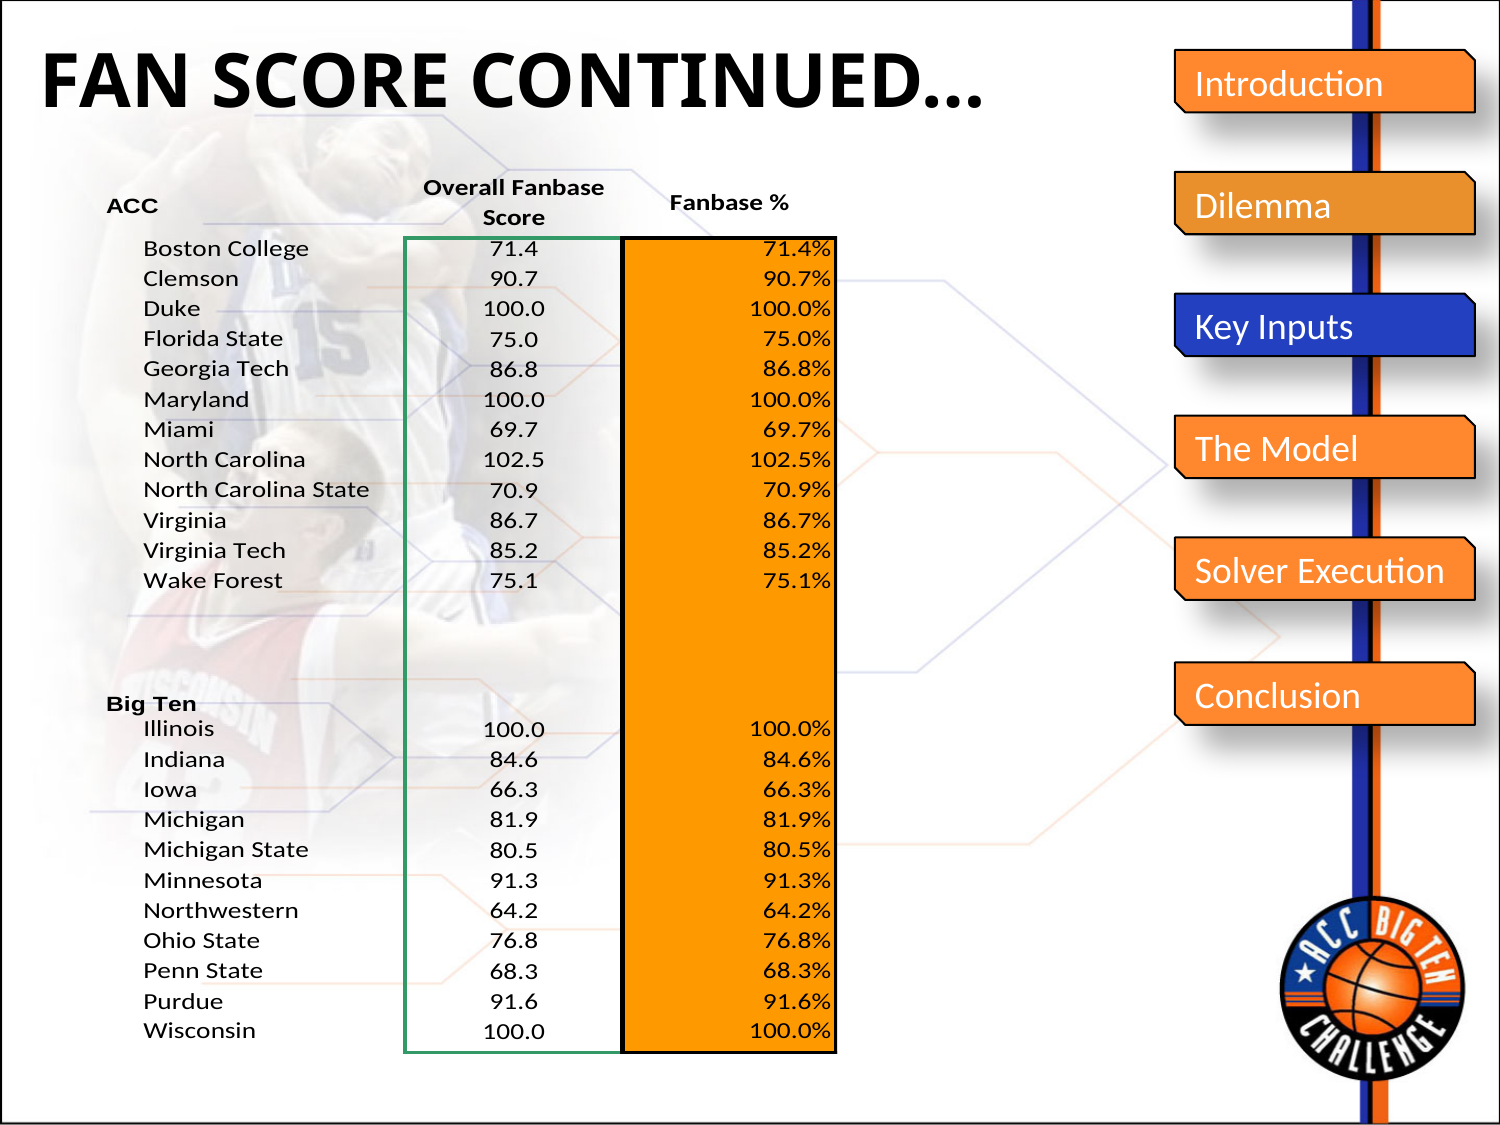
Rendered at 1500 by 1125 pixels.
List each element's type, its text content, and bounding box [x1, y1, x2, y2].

text_box Key Inputs [1172, 291, 1478, 359]
text_box Solver Execution [1172, 535, 1478, 603]
text_box Dilemma [1172, 169, 1478, 237]
text_box Conclusion [1172, 660, 1478, 727]
picture [0, 0, 1500, 1125]
text_box Introduction [1172, 47, 1478, 115]
text_box Fan Score Continued… [24, 24, 1125, 130]
text_box The Model [1172, 413, 1478, 481]
